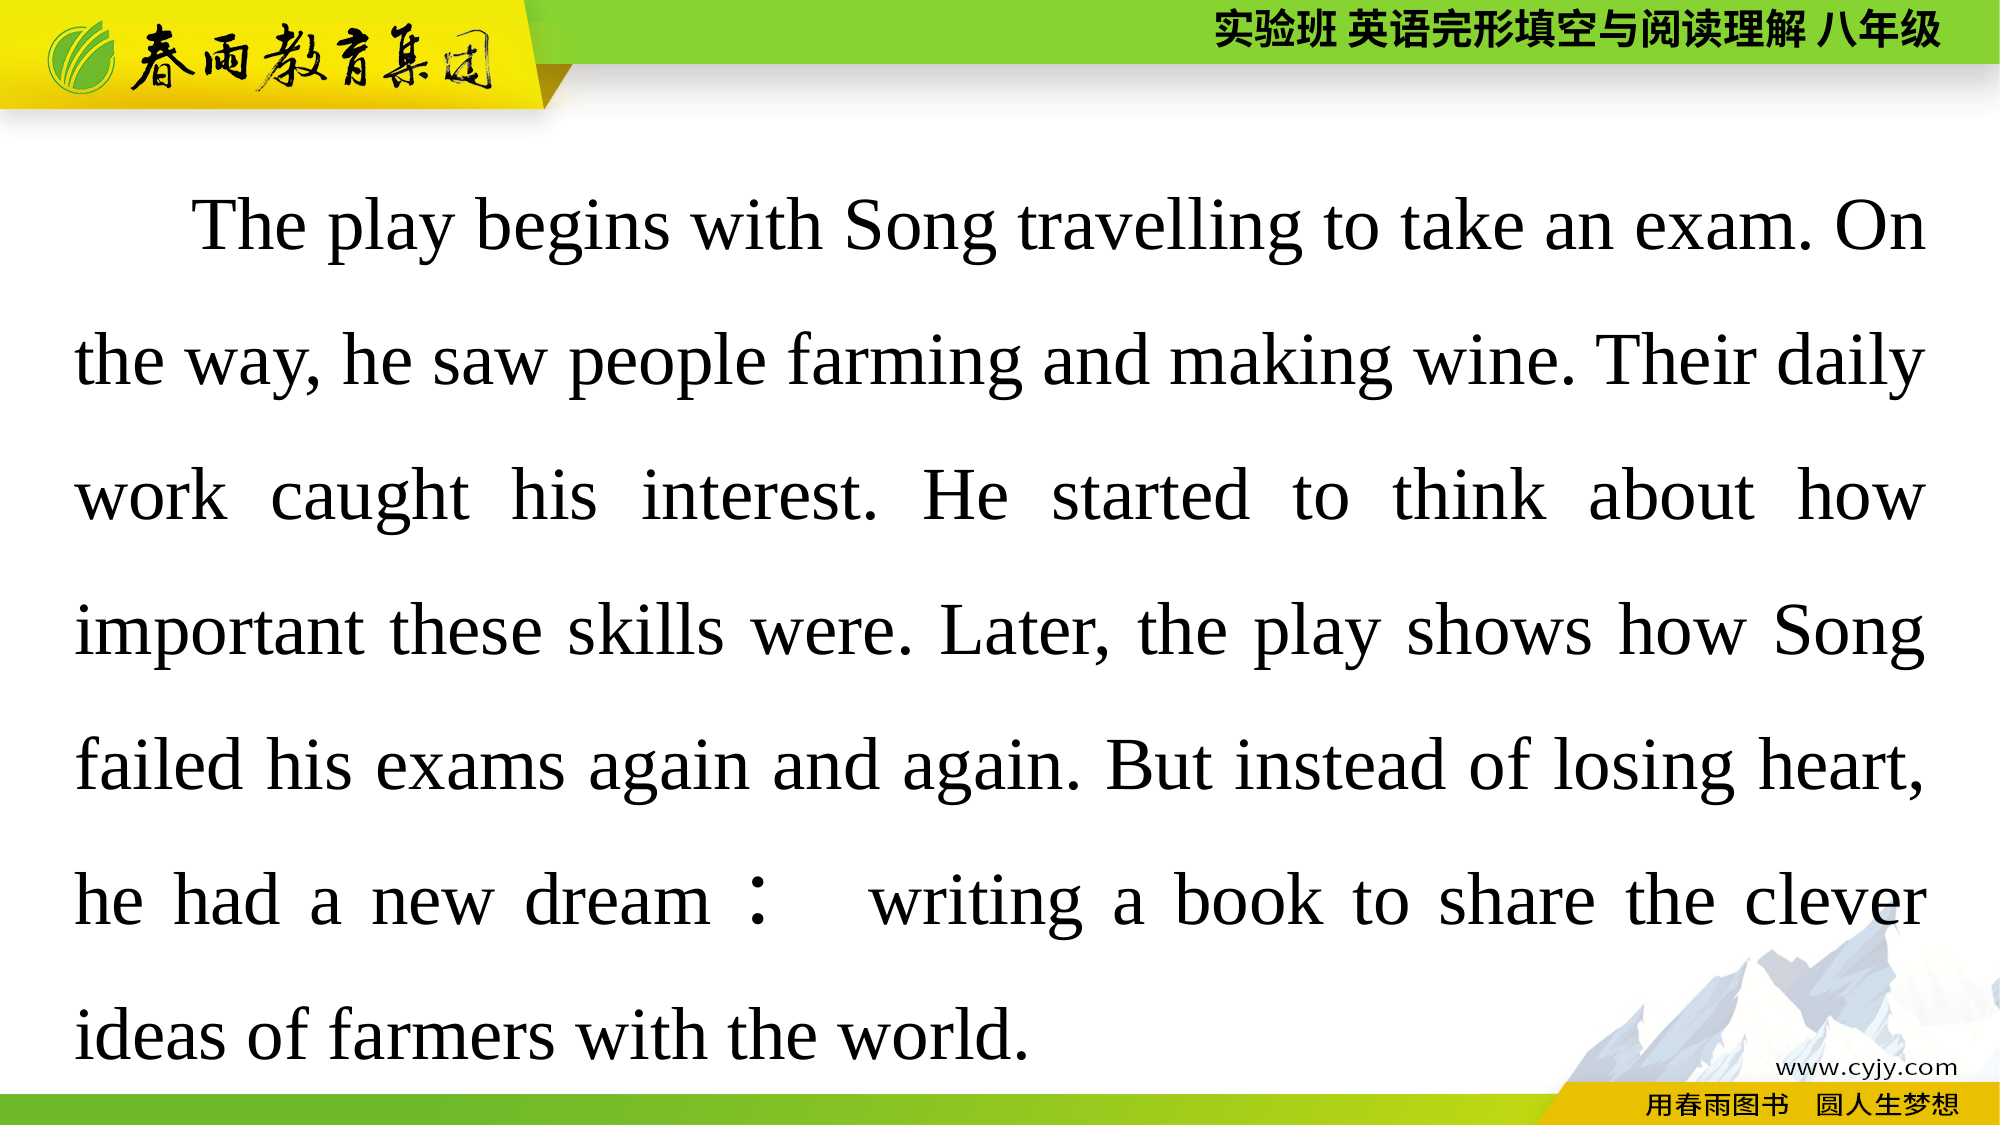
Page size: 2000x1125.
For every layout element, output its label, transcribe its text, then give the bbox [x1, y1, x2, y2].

picture [0, 0, 2000, 1125]
list The play begins with Song travelling to take an exam. On the way, he saw people farming and making wine. Their daily work caught his interest. He started to think about how important these skills were. Later, the play shows how Song failed his exams again and again. But instead of losing heart, he had a new dream： writing a book to share the clever ideas of farmers with the world. [59, 122, 1944, 1092]
